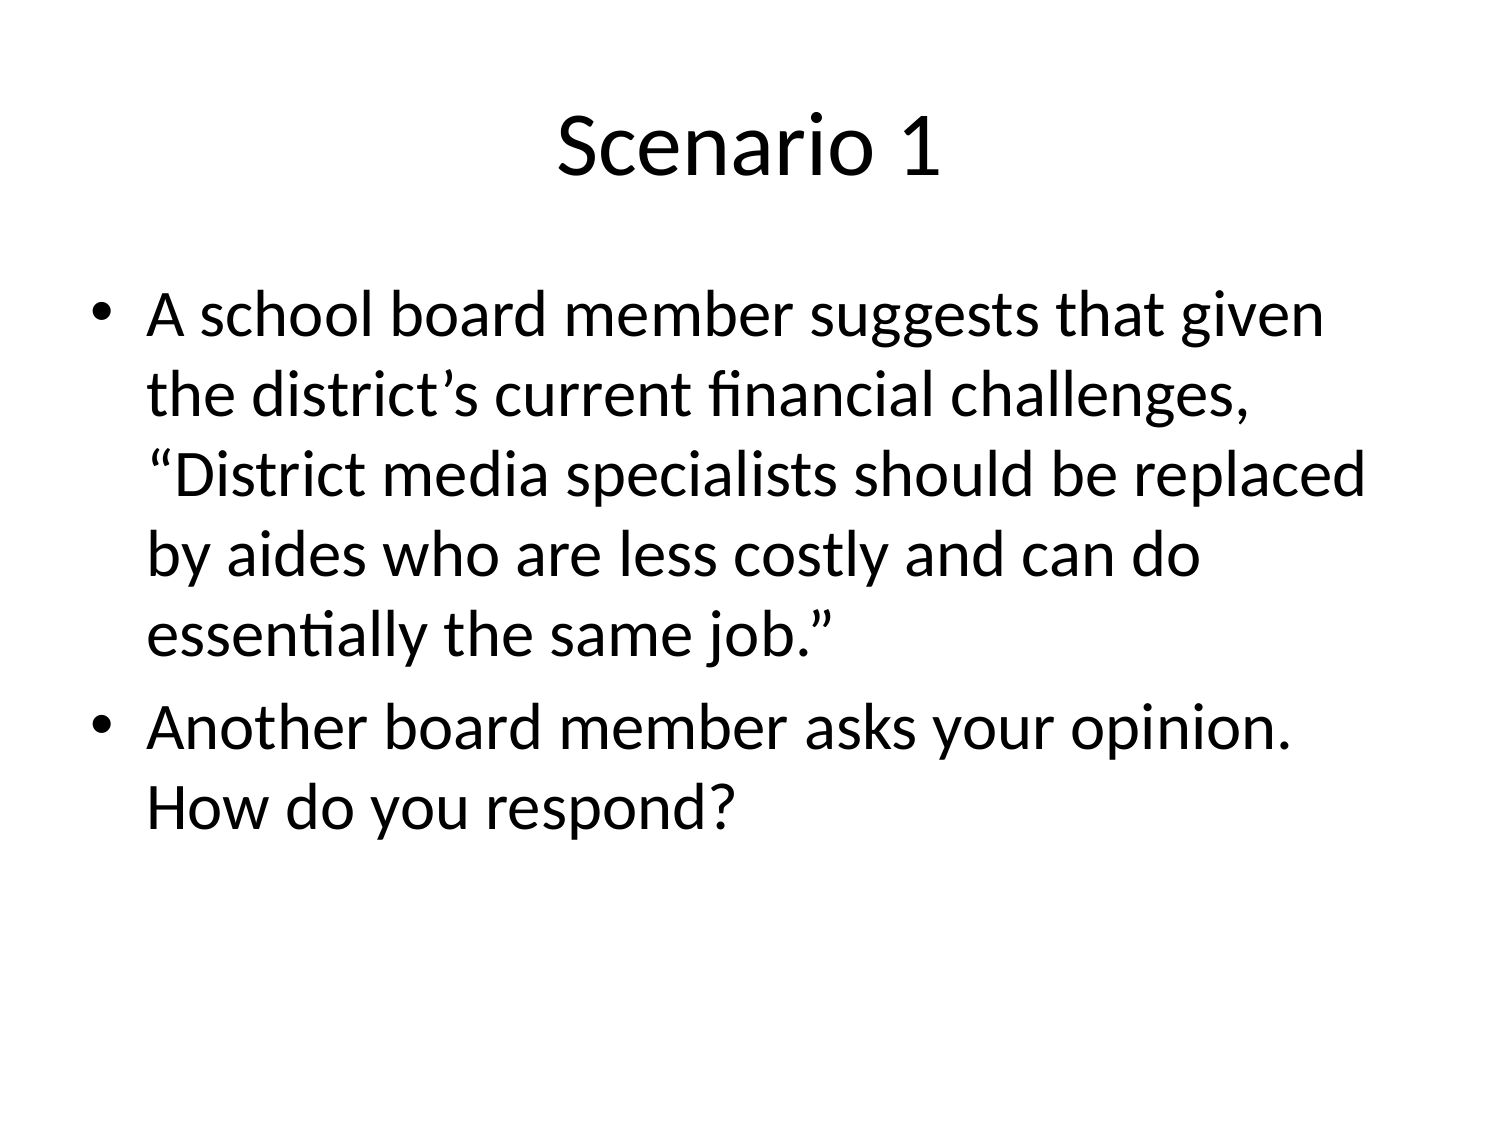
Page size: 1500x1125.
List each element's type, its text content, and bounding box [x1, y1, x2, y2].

list A school board member suggests that given the district’s current financial challenges, “District media specialists should be replaced by aides who are less costly and can do essentially the same job.” Another board member asks your opinion. How do you respond? [75, 262, 1425, 1005]
title Scenario 1 [75, 45, 1425, 233]
